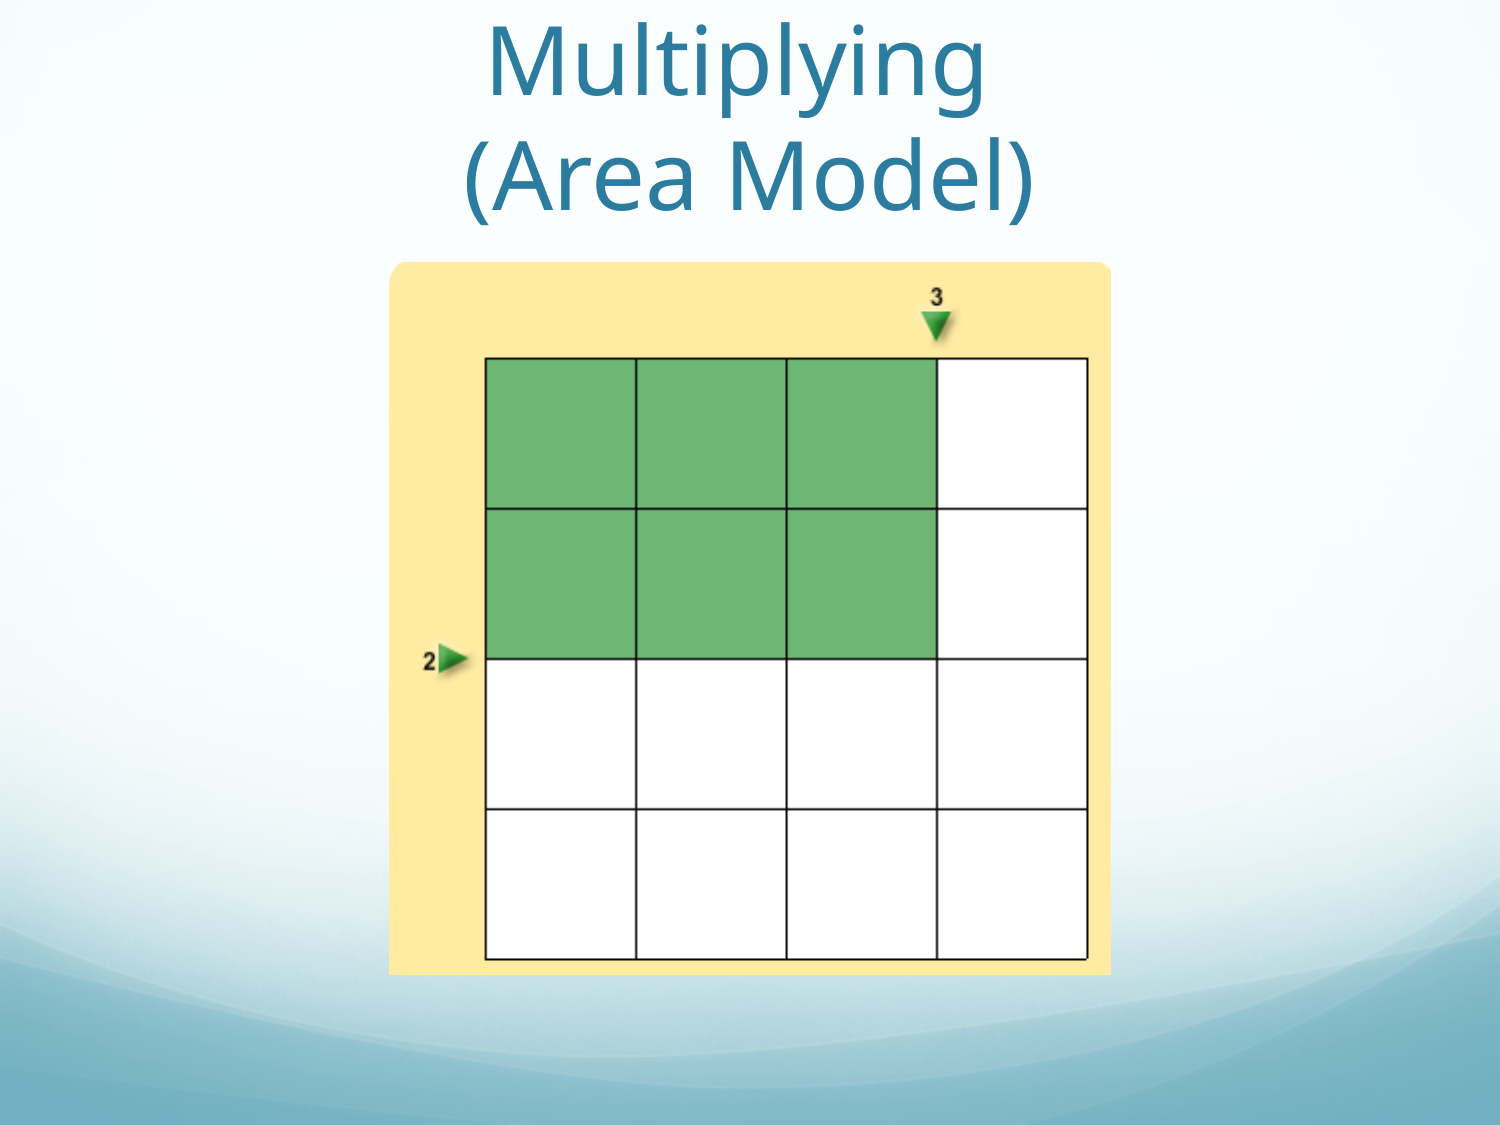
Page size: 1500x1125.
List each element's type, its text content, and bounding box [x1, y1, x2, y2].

title Multiplying (Area Model) [90, 17, 1410, 237]
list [89, 261, 1410, 976]
